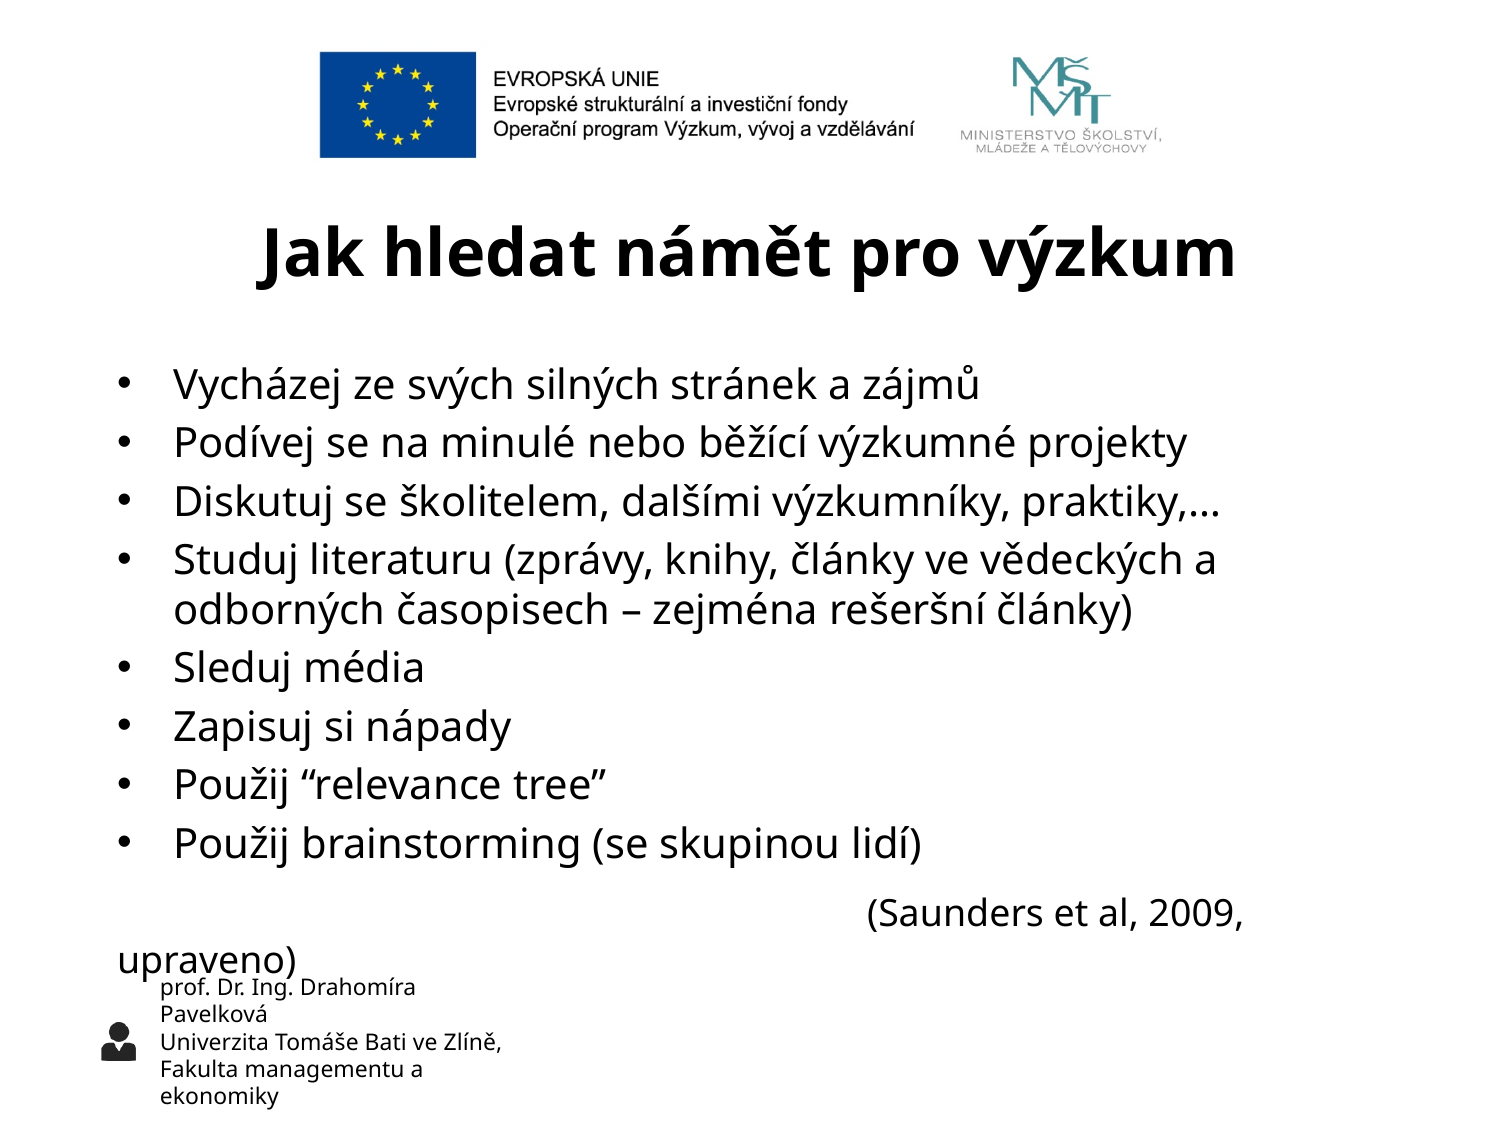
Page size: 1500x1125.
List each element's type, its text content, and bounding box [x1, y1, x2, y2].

list Vycházej ze svých silných stránek a zájmů Podívej se na minulé nebo běžící výzkumné projekty Diskutuj se školitelem, dalšími výzkumníky, praktiky,… Studuj literaturu (zprávy, knihy, články ve vědeckých a odborných časopisech – zejména rešeršní články) Sleduj média Zapisuj si nápady Použij “relevance tree” Použij brainstorming (se skupinou lidí) (Saunders et al, 2009, upraveno) [101, 349, 1425, 1005]
picture [267, 0, 1213, 210]
title Jak hledat námět pro výzkum [75, 184, 1425, 315]
picture [101, 1021, 136, 1062]
footer prof. Dr. Ing. Drahomíra Pavelková Univerzita Tomáše Bati ve Zlíně, Fakulta managementu a ekonomiky [145, 999, 526, 1083]
